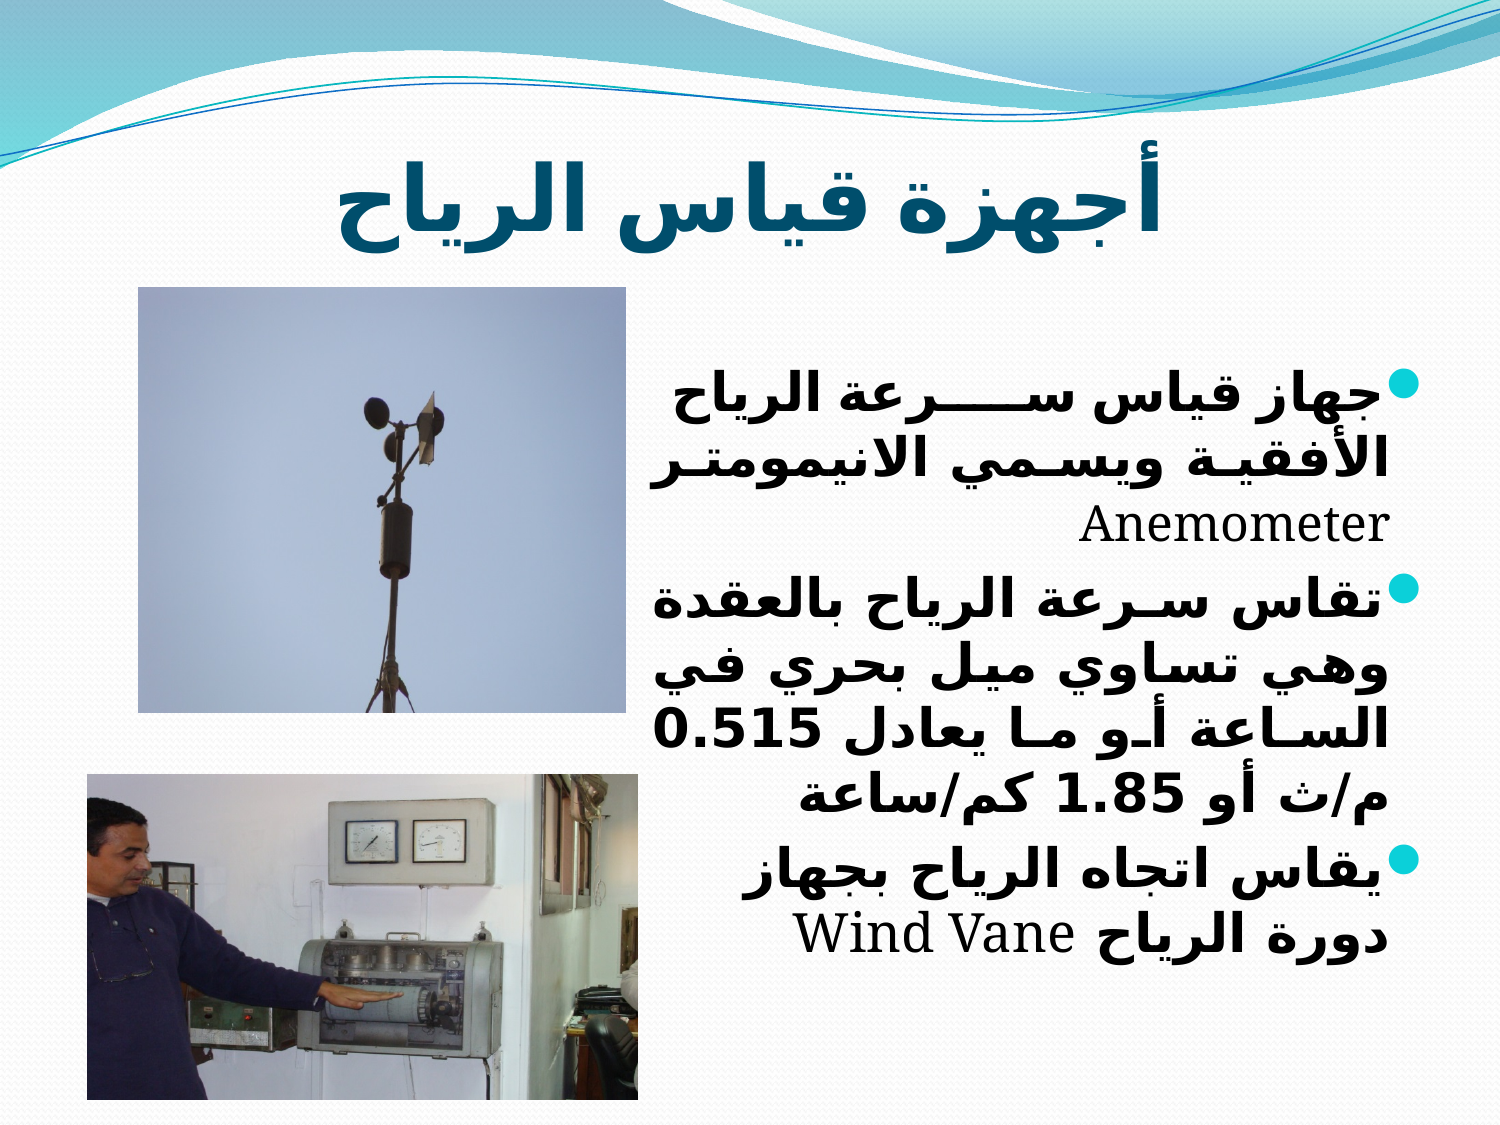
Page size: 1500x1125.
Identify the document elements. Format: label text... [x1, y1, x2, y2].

list جهاز قياس سرعة الرياح الأفقية ويسمي الانيمومتر Anemometer تقاس سرعة الرياح بالعقدة وهي تساوي ميل بحري في الساعة أو ما يعادل 0.515 م/ث أو 1.85 كم/ساعة يقاس اتجاه الرياح بجهاز دورة الرياح Wind Vane [637, 350, 1451, 1100]
picture [87, 774, 638, 1101]
title أجهزة قياس الرياح [75, 115, 1425, 250]
picture [138, 287, 627, 713]
